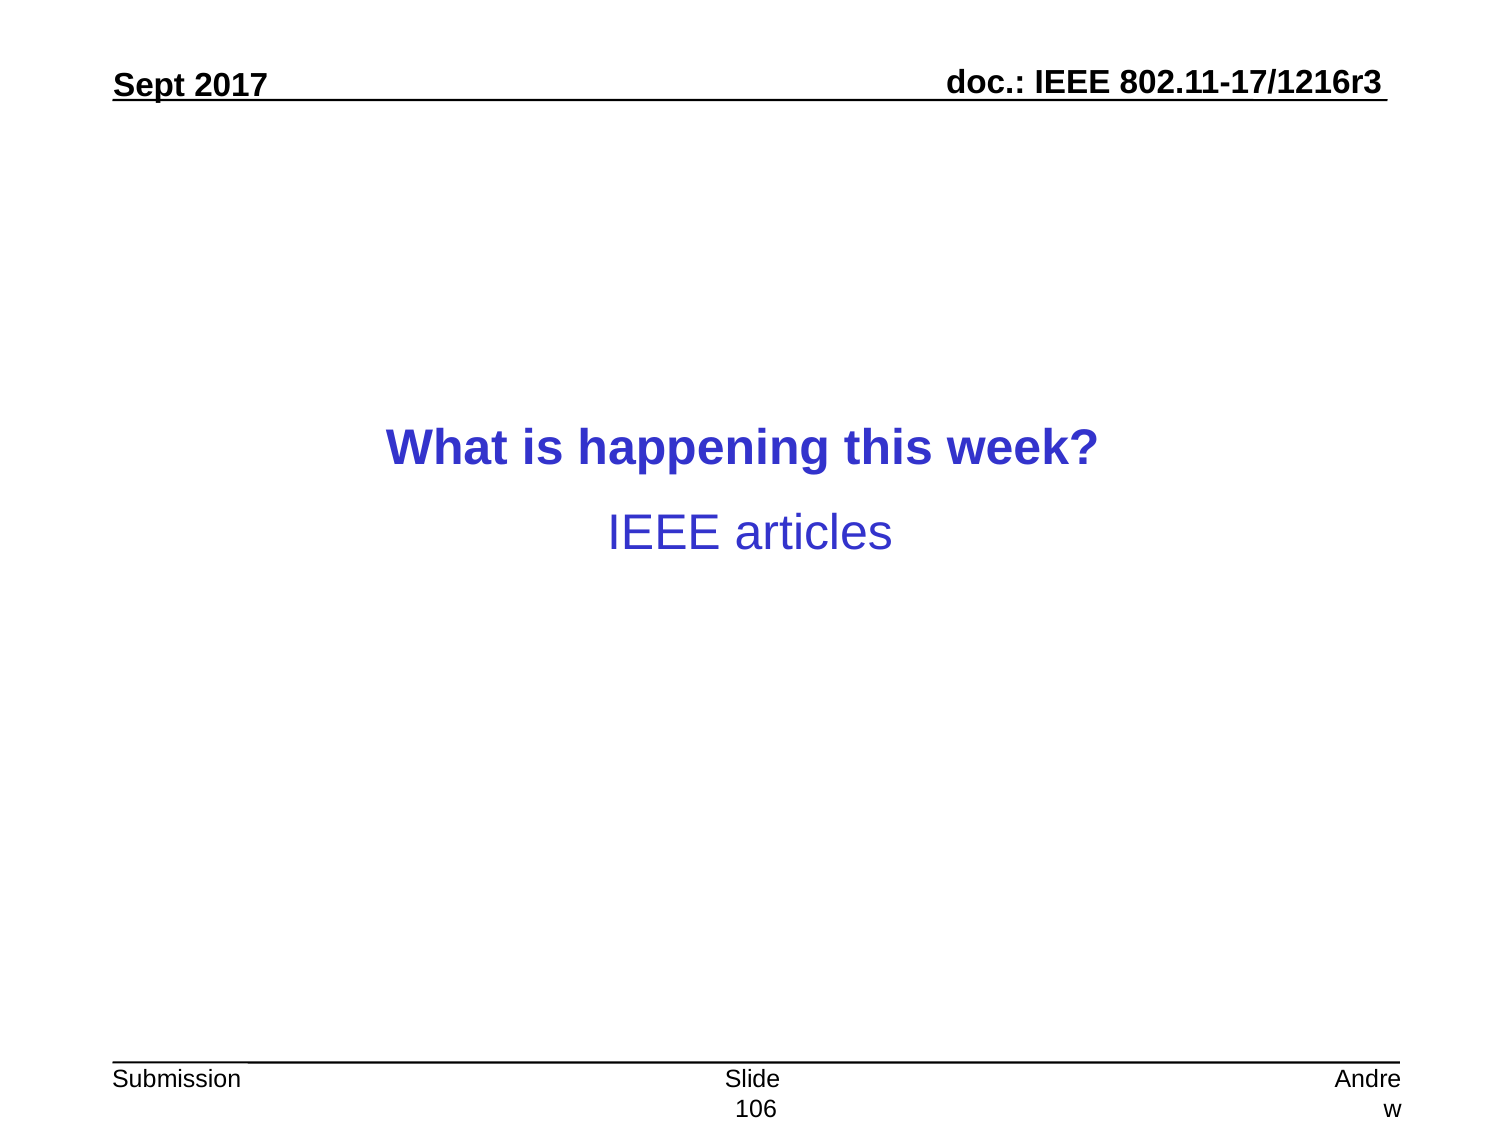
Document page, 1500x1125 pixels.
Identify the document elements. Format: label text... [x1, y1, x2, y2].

slide_number Slide 106 [709, 1061, 803, 1093]
list What is happening this week? IEEE articles [112, 324, 1388, 650]
footer Andrew Myles, Cisco [1320, 1061, 1402, 1093]
